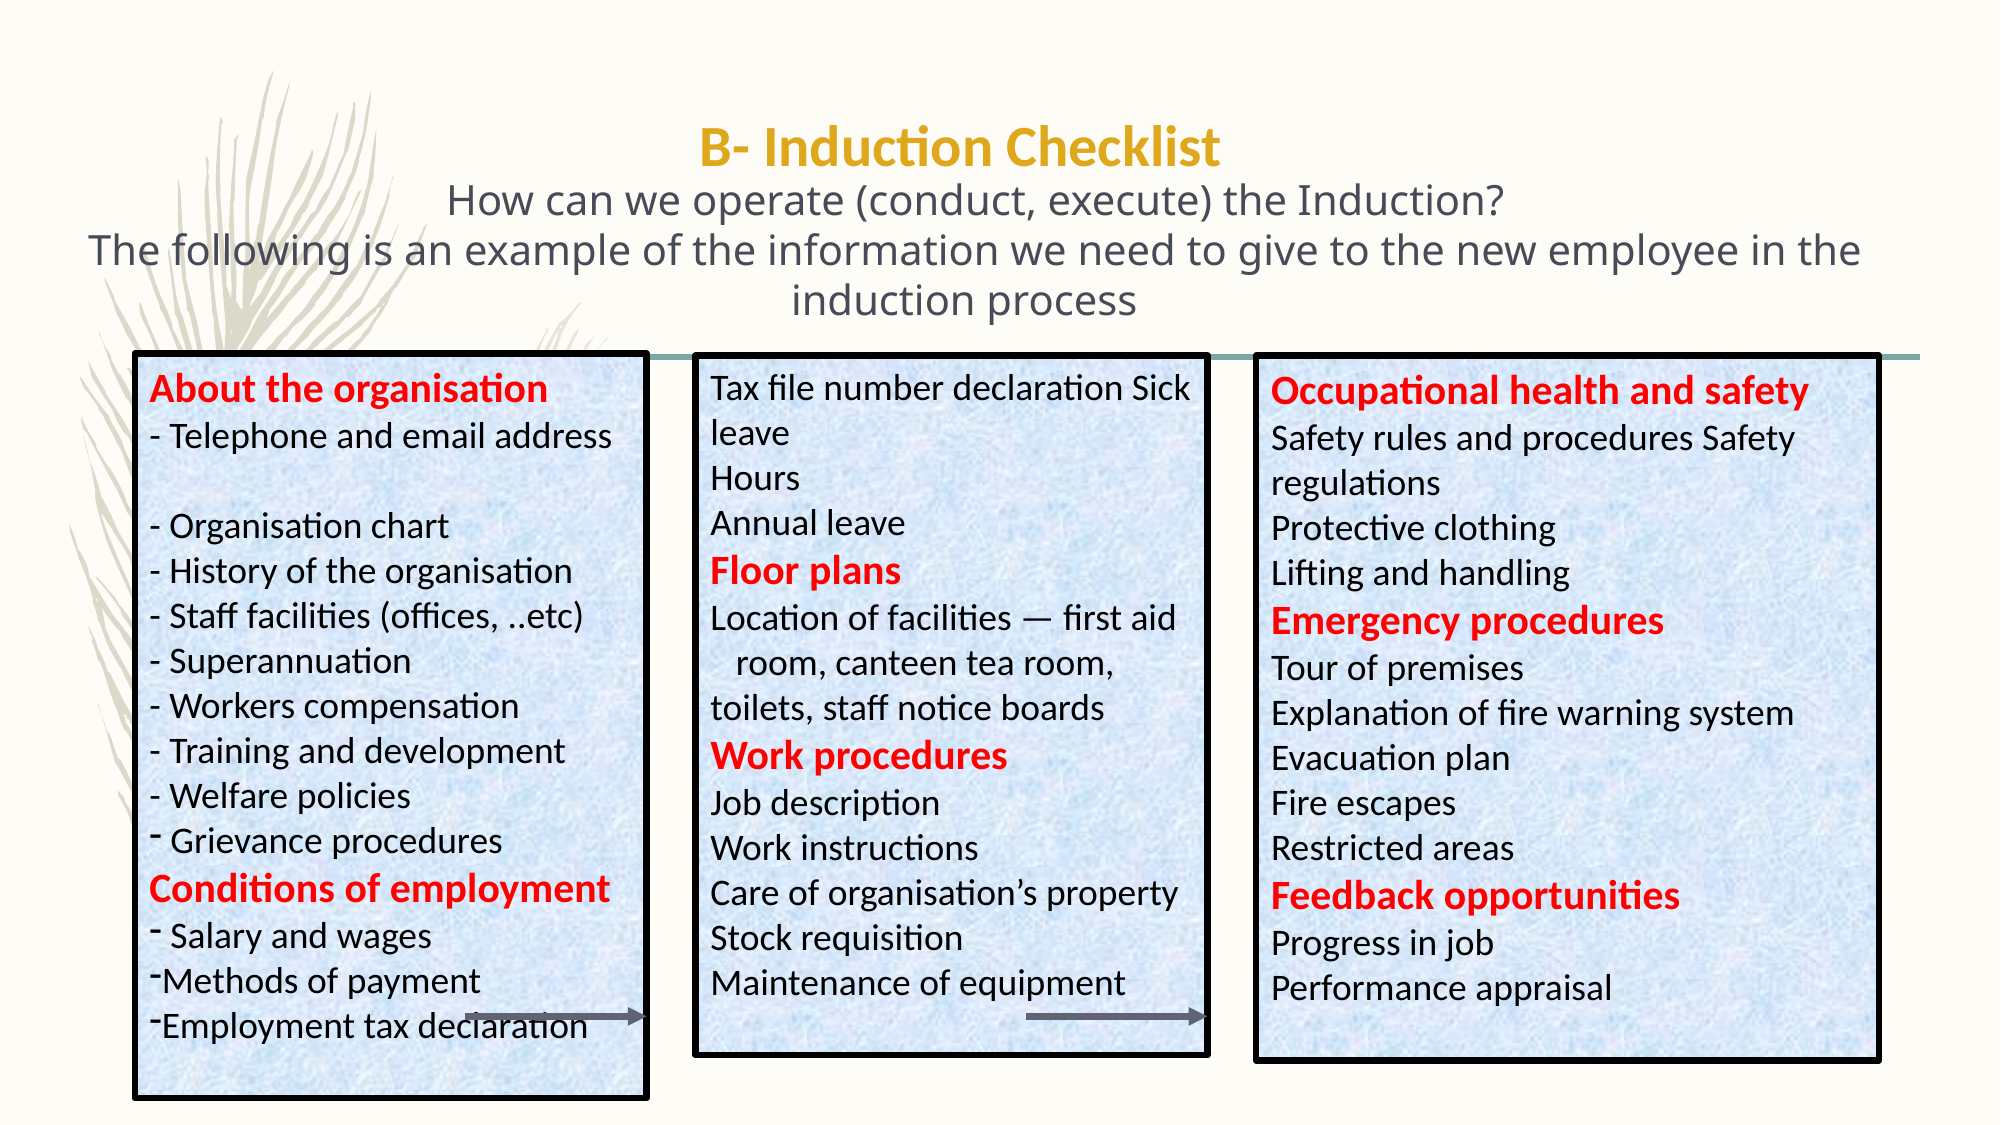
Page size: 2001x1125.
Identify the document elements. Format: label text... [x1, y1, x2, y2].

text_box Tax ﬁle number declaration Sick leave Hours Annual leave Floor plans Location of facilities — ﬁrst aid room, canteen tea room, toilets, staff notice boards Work procedures Job description Work instructions Care of organisation’s property Stock requisition Maintenance of equipment [695, 355, 1208, 1056]
text_box Occupational health and safety Safety rules and procedures Safety regulations Protective clothing Lifting and handling Emergency procedures Tour of premises Explanation of ﬁre warning system Evacuation plan Fire escapes Restricted areas Feedback opportunities Progress in job Performance appraisal [1256, 355, 1880, 1061]
title How can we operate (conduct, execute) the Induction? The following is an example of the information we need to give to the new employee in the induction process [70, 31, 1880, 354]
text_box About the organisation - Telephone and email address - Organisation chart - History of the organisation - Staff facilities (offices, ..etc) - Superannuation - Workers compensation - Training and development - Welfare policies Grievance procedures Conditions of employment Salary and wages Methods of payment Employment tax declaration [134, 353, 647, 1099]
text_box B- Induction Checklist [326, 100, 1594, 186]
